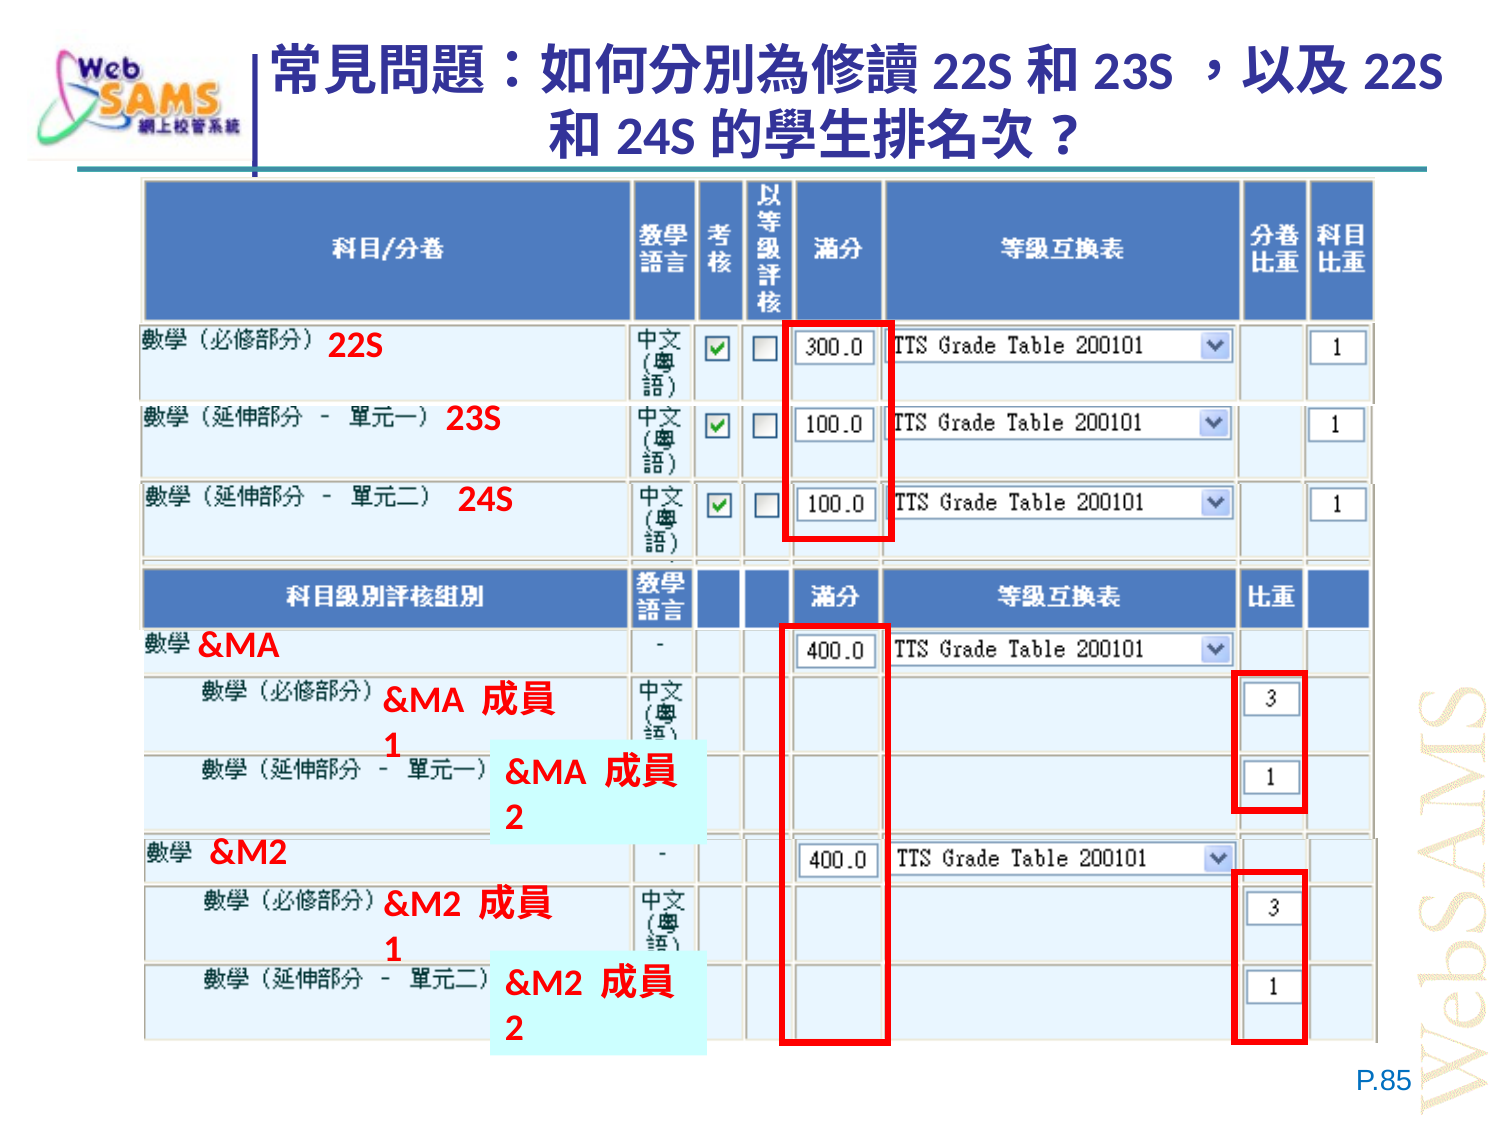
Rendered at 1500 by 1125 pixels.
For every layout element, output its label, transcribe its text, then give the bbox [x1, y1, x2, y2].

title 常見問題：如何分別為修讀22S和23S，以及22S和24S的學生排名次? [253, 31, 1471, 173]
text_box &M2 成員2 [490, 1052, 707, 1056]
picture [1393, 679, 1500, 1117]
picture [27, 29, 253, 161]
slide_number P.85 [1114, 1028, 1428, 1105]
picture [139, 177, 1375, 404]
picture [139, 406, 1378, 1043]
